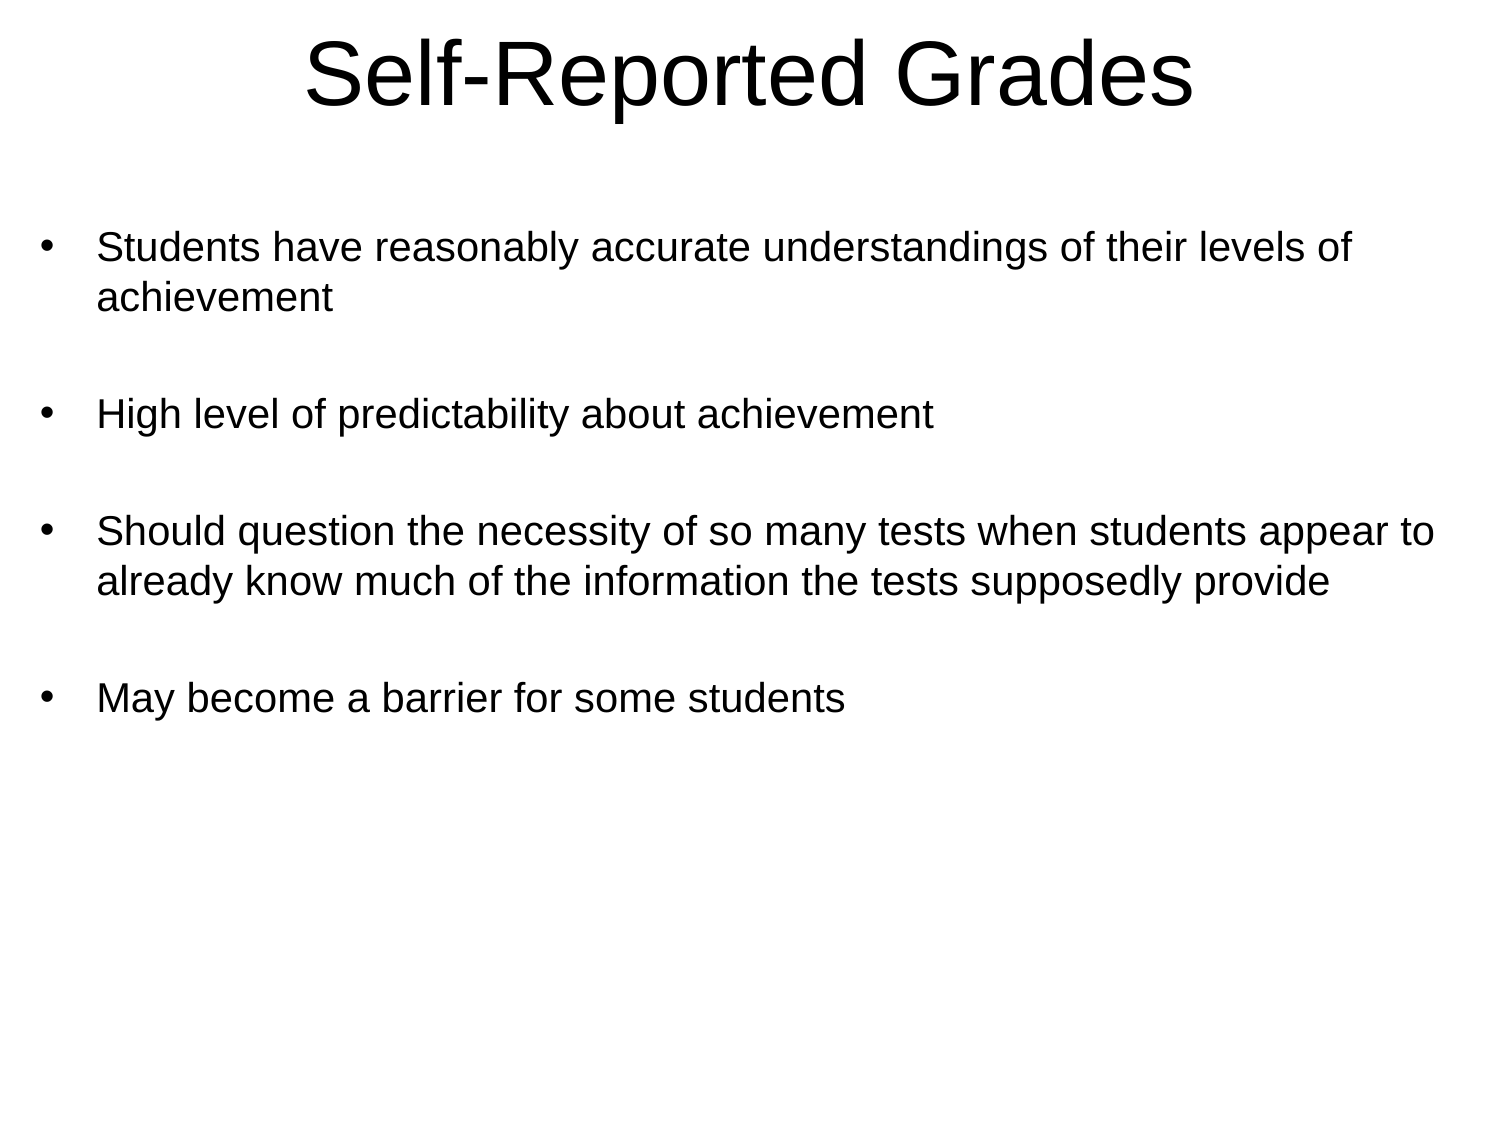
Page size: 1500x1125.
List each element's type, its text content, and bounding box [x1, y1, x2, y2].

title Self-Reported Grades [75, 0, 1425, 163]
list Students have reasonably accurate understandings of their levels of achievement High level of predictability about achievement Should question the necessity of so many tests when students appear to already know much of the information the tests supposedly provide May become a barrier for some students [24, 212, 1463, 893]
